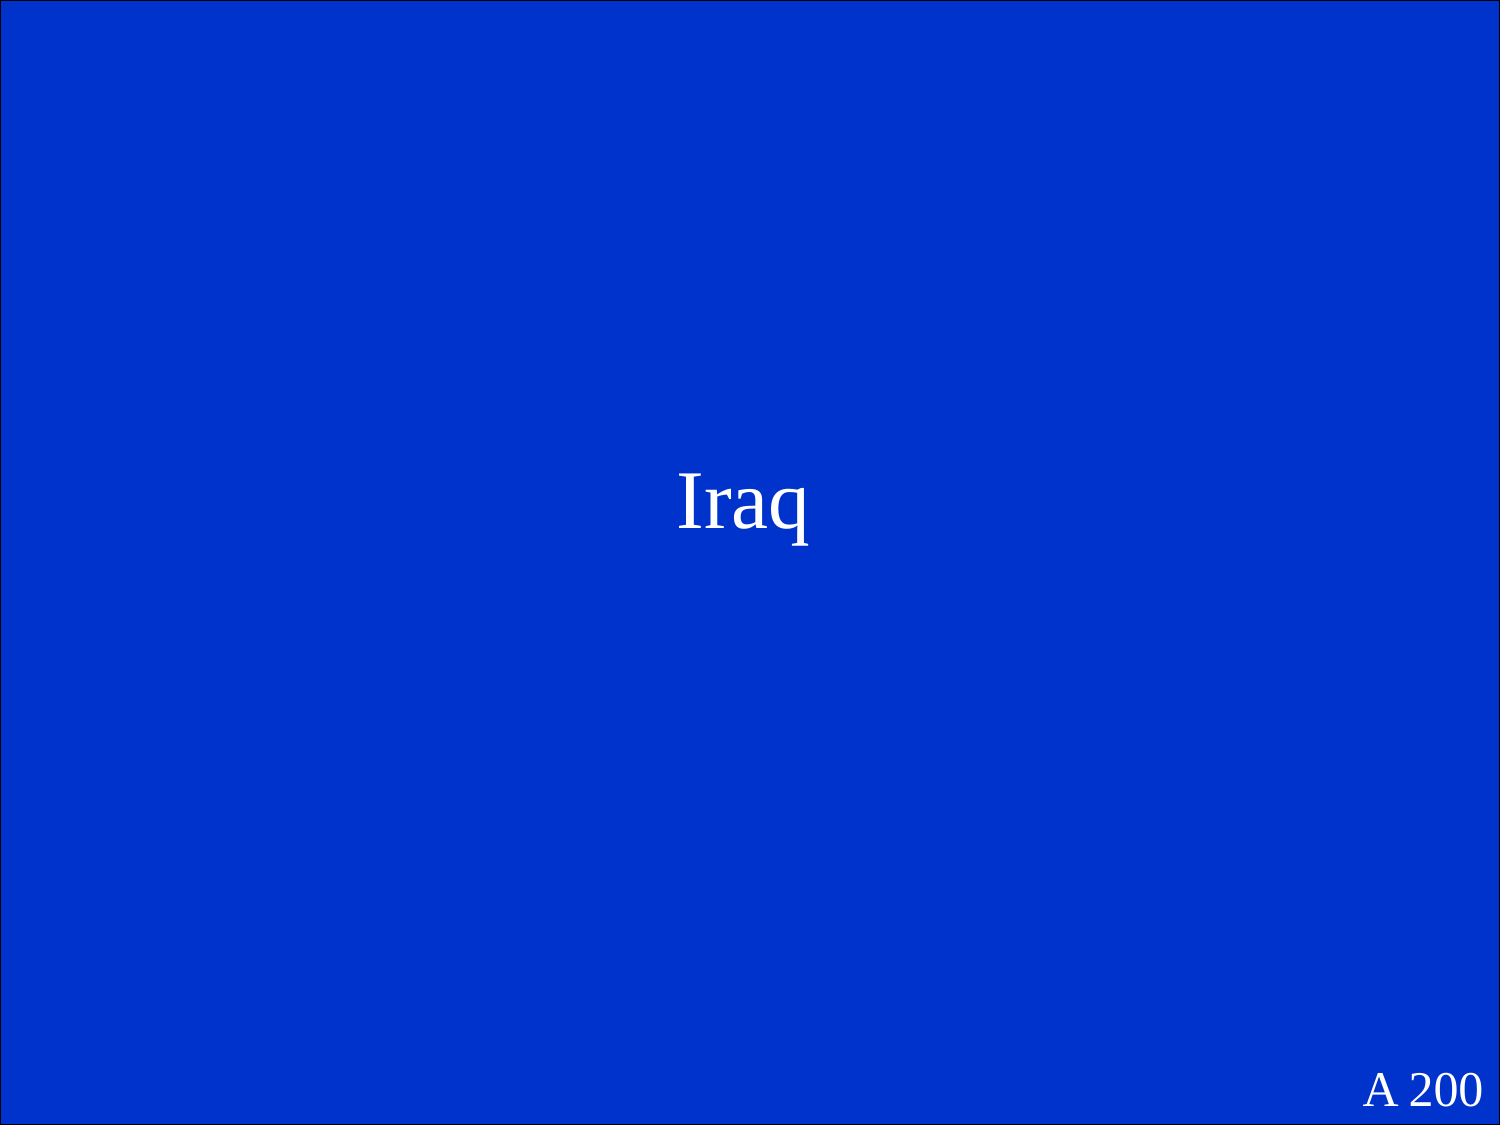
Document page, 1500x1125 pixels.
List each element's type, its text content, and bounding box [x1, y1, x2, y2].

text_box [0, 0, 1500, 1125]
text_box Iraq [224, 437, 1263, 553]
text_box A 200 [1347, 1049, 1499, 1125]
